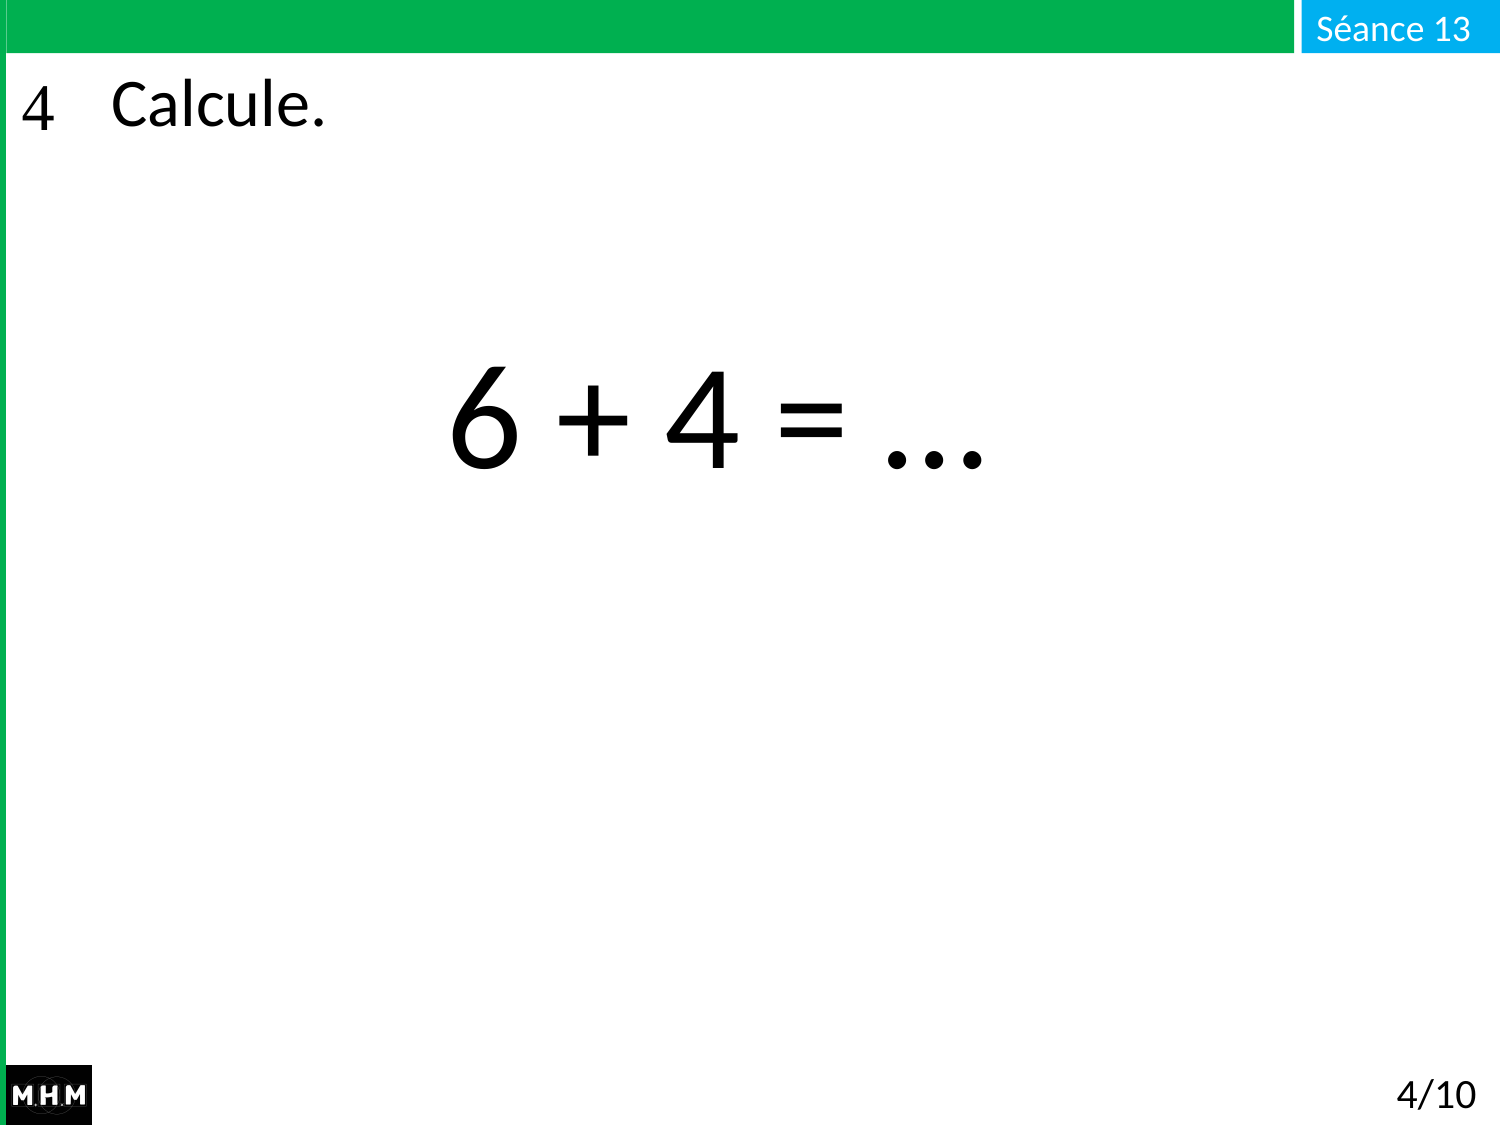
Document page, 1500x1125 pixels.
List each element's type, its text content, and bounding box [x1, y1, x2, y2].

list 4/10 [1373, 1064, 1500, 1125]
title Calcule. [96, 60, 1391, 150]
picture [6, 1065, 92, 1125]
text_box 6 + 4 = … [431, 311, 1069, 507]
